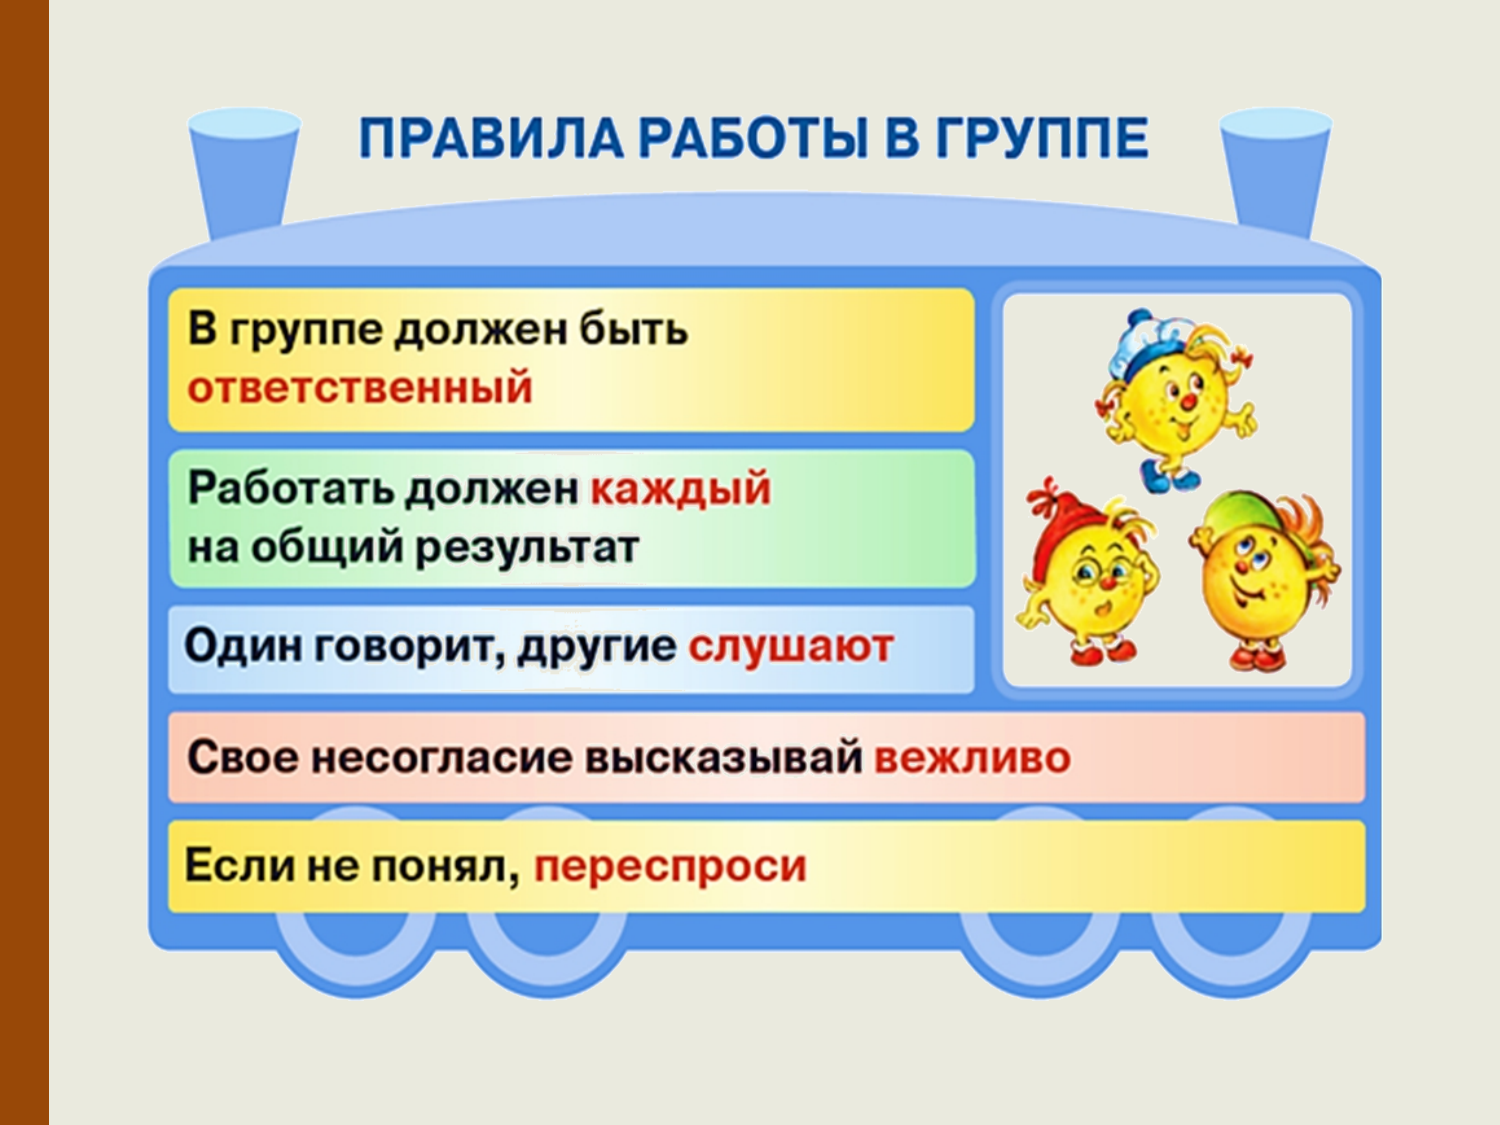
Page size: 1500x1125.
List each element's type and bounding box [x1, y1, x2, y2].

text_box [0, 0, 49, 1125]
picture [140, 81, 1384, 1004]
